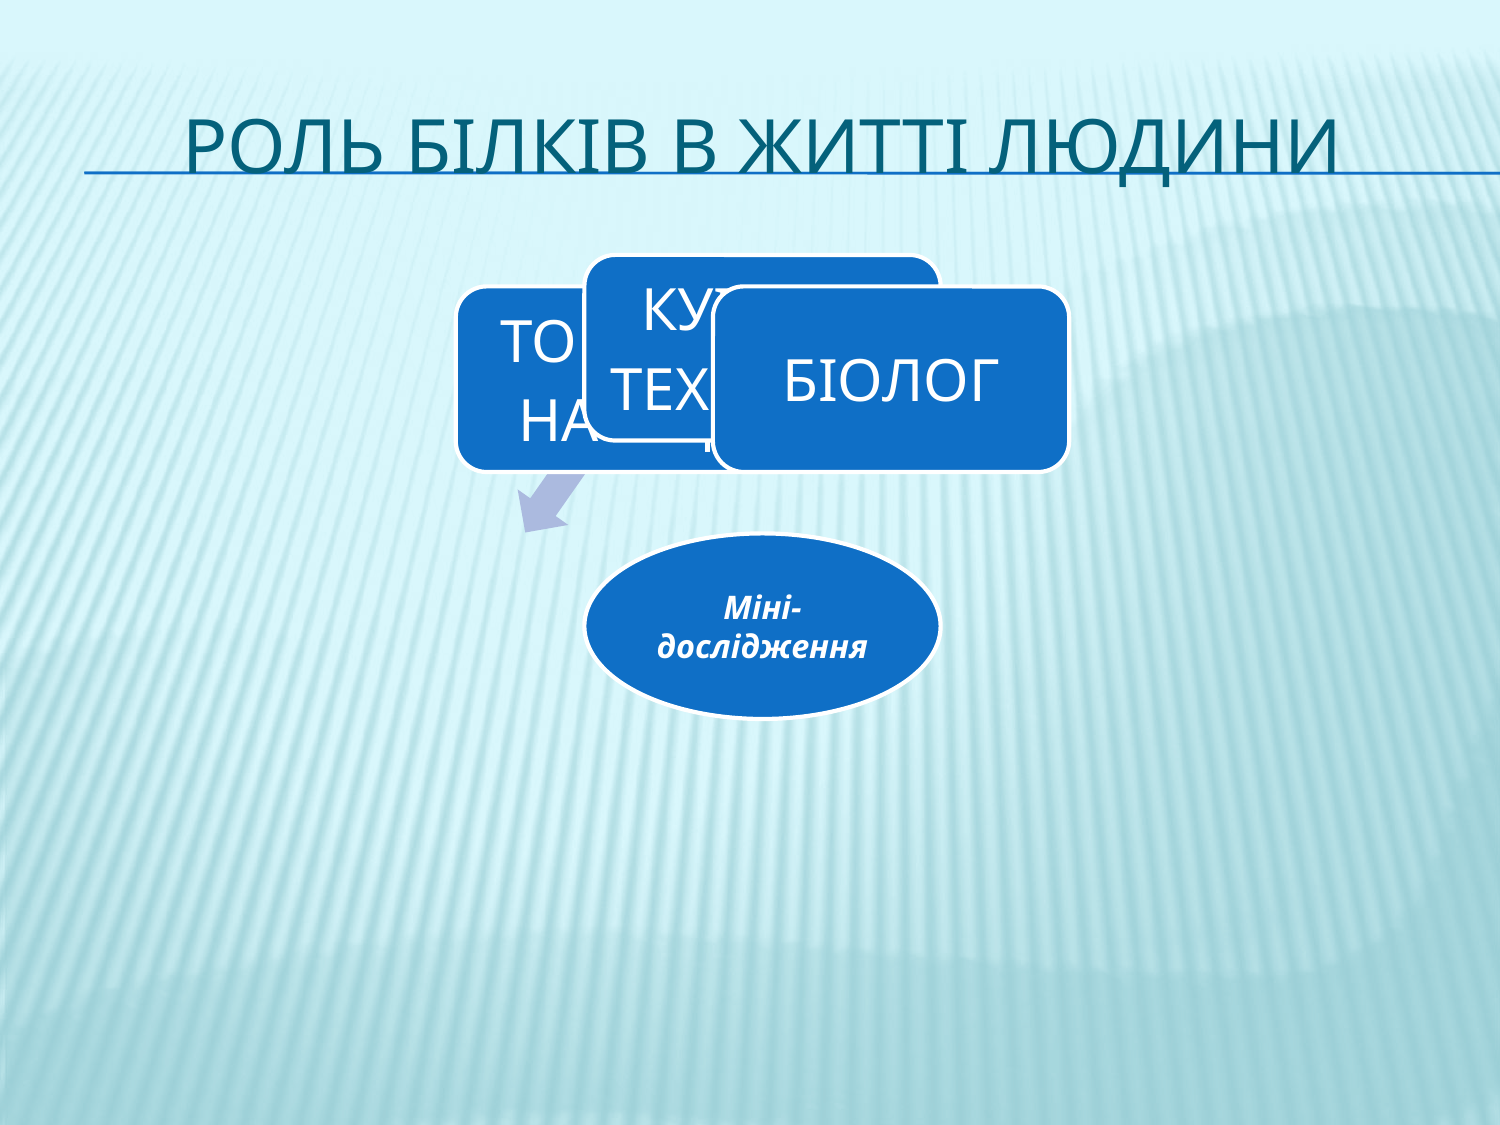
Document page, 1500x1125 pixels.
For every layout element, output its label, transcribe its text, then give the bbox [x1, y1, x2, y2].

title Роль білків в житті людини [50, 75, 1475, 213]
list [49, 254, 1476, 998]
